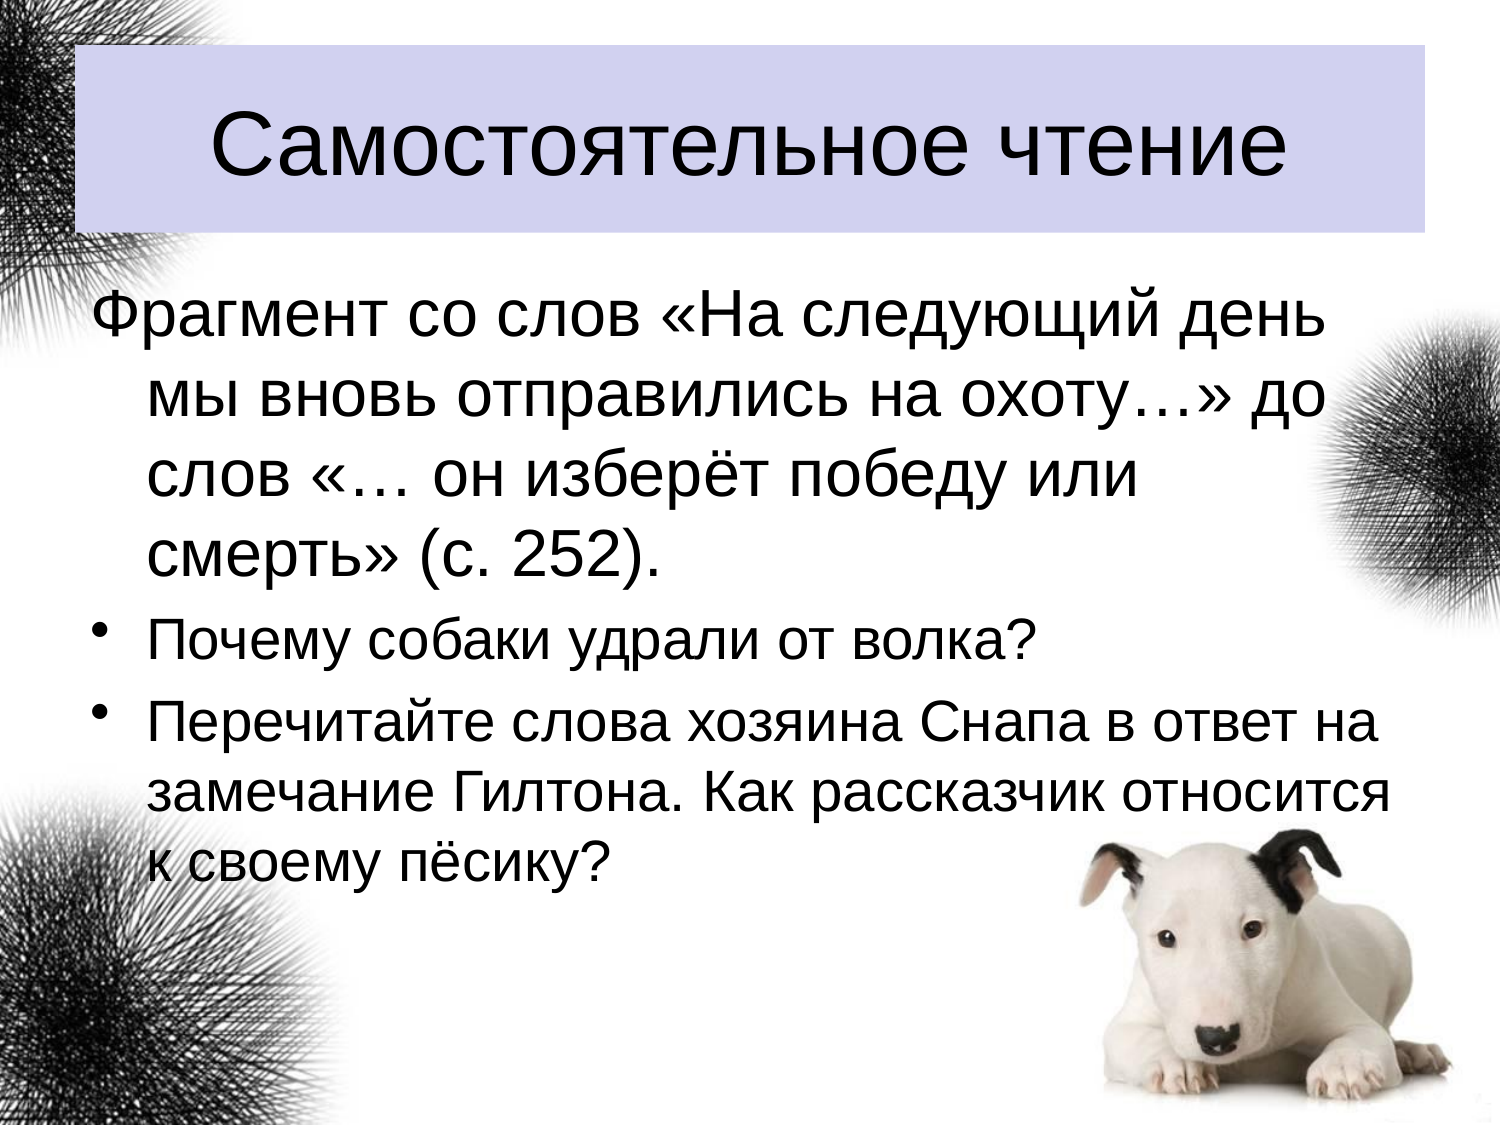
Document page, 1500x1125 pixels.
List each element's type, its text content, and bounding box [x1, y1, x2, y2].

picture [0, 0, 1500, 1125]
list Фрагмент со слов «На следующий день мы вновь отправились на охоту…» до слов «… он изберёт победу или смерть» (с. 252). Почему собаки удрали от волка? Перечитайте слова хозяина Снапа в ответ на замечание Гилтона. Как рассказчик относится к своему пёсику? [75, 262, 1425, 1005]
title Самостоятельное чтение [75, 45, 1425, 233]
